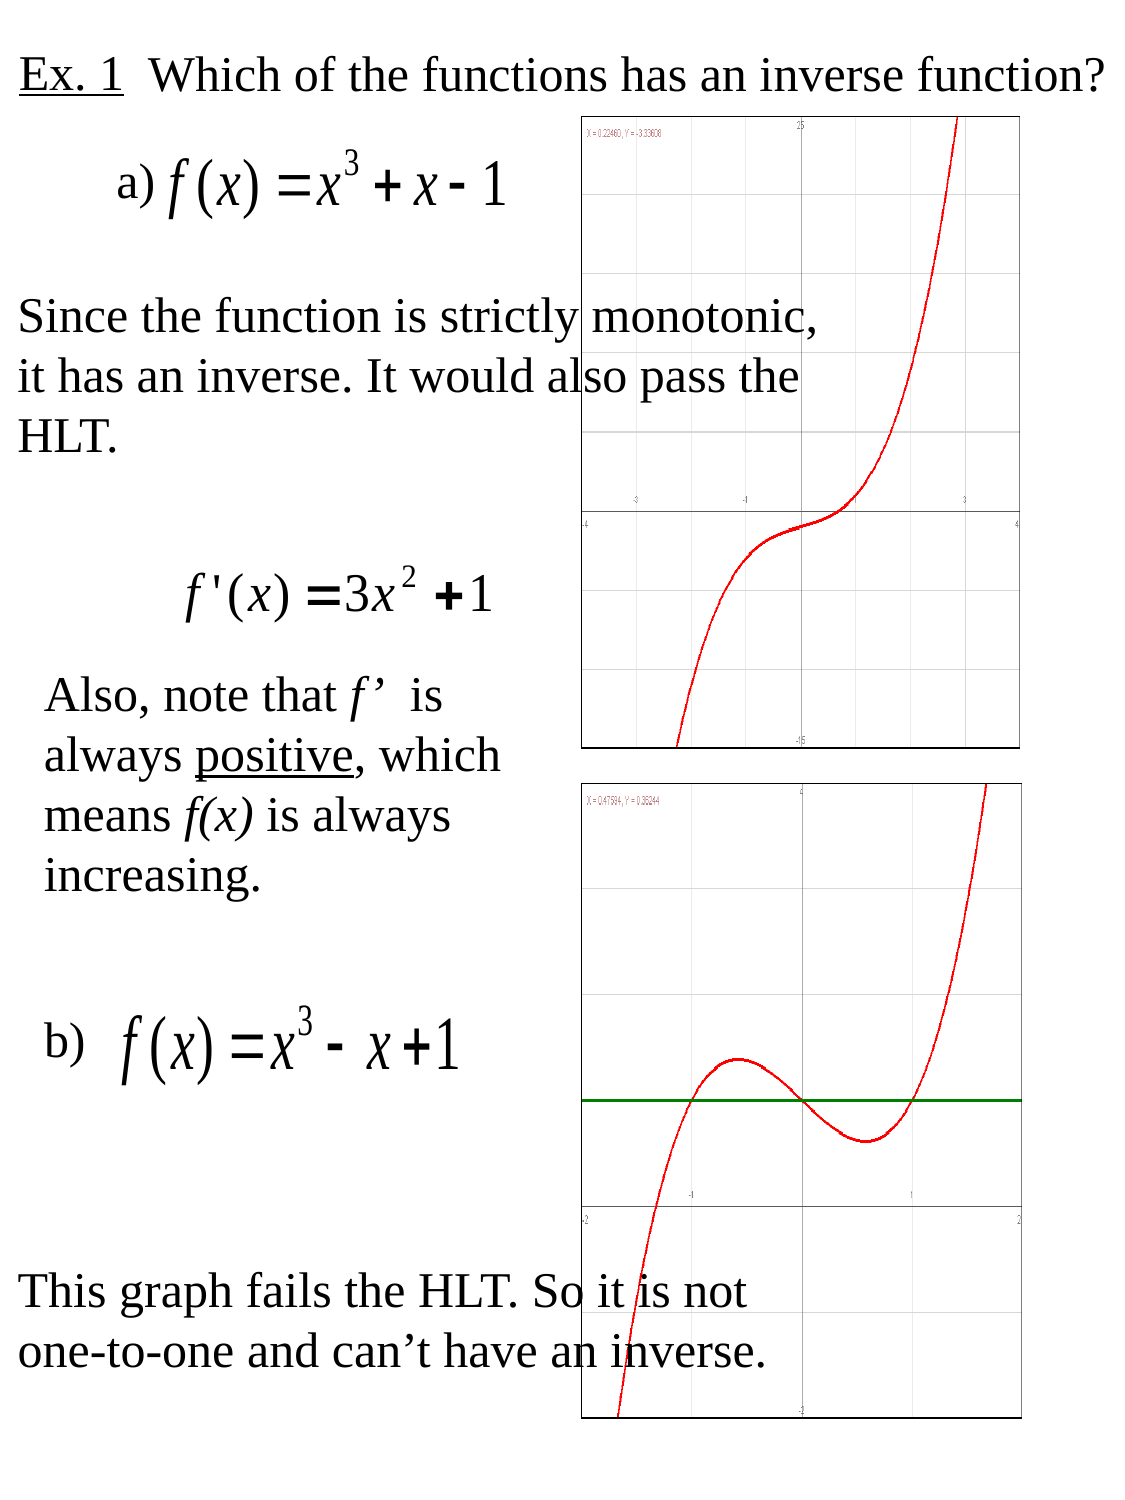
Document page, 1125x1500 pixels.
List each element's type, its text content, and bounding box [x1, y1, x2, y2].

text_box Also, note that f’ is always positive, which means f(x) is always increasing. [28, 654, 538, 910]
text_box This graph fails the HLT. So it is not one-to-one and can’t have an inverse. [2, 1249, 575, 1385]
text_box Ex. 1 [3, 33, 139, 108]
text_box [28, 986, 467, 1102]
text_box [101, 133, 513, 234]
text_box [166, 545, 503, 640]
text_box Since the function is strictly monotonic, it has an inverse. It would also pass the HLT. [2, 274, 575, 470]
picture [581, 782, 1023, 1420]
picture [580, 116, 1020, 750]
text_box Which of the functions has an inverse function? [133, 34, 1122, 109]
